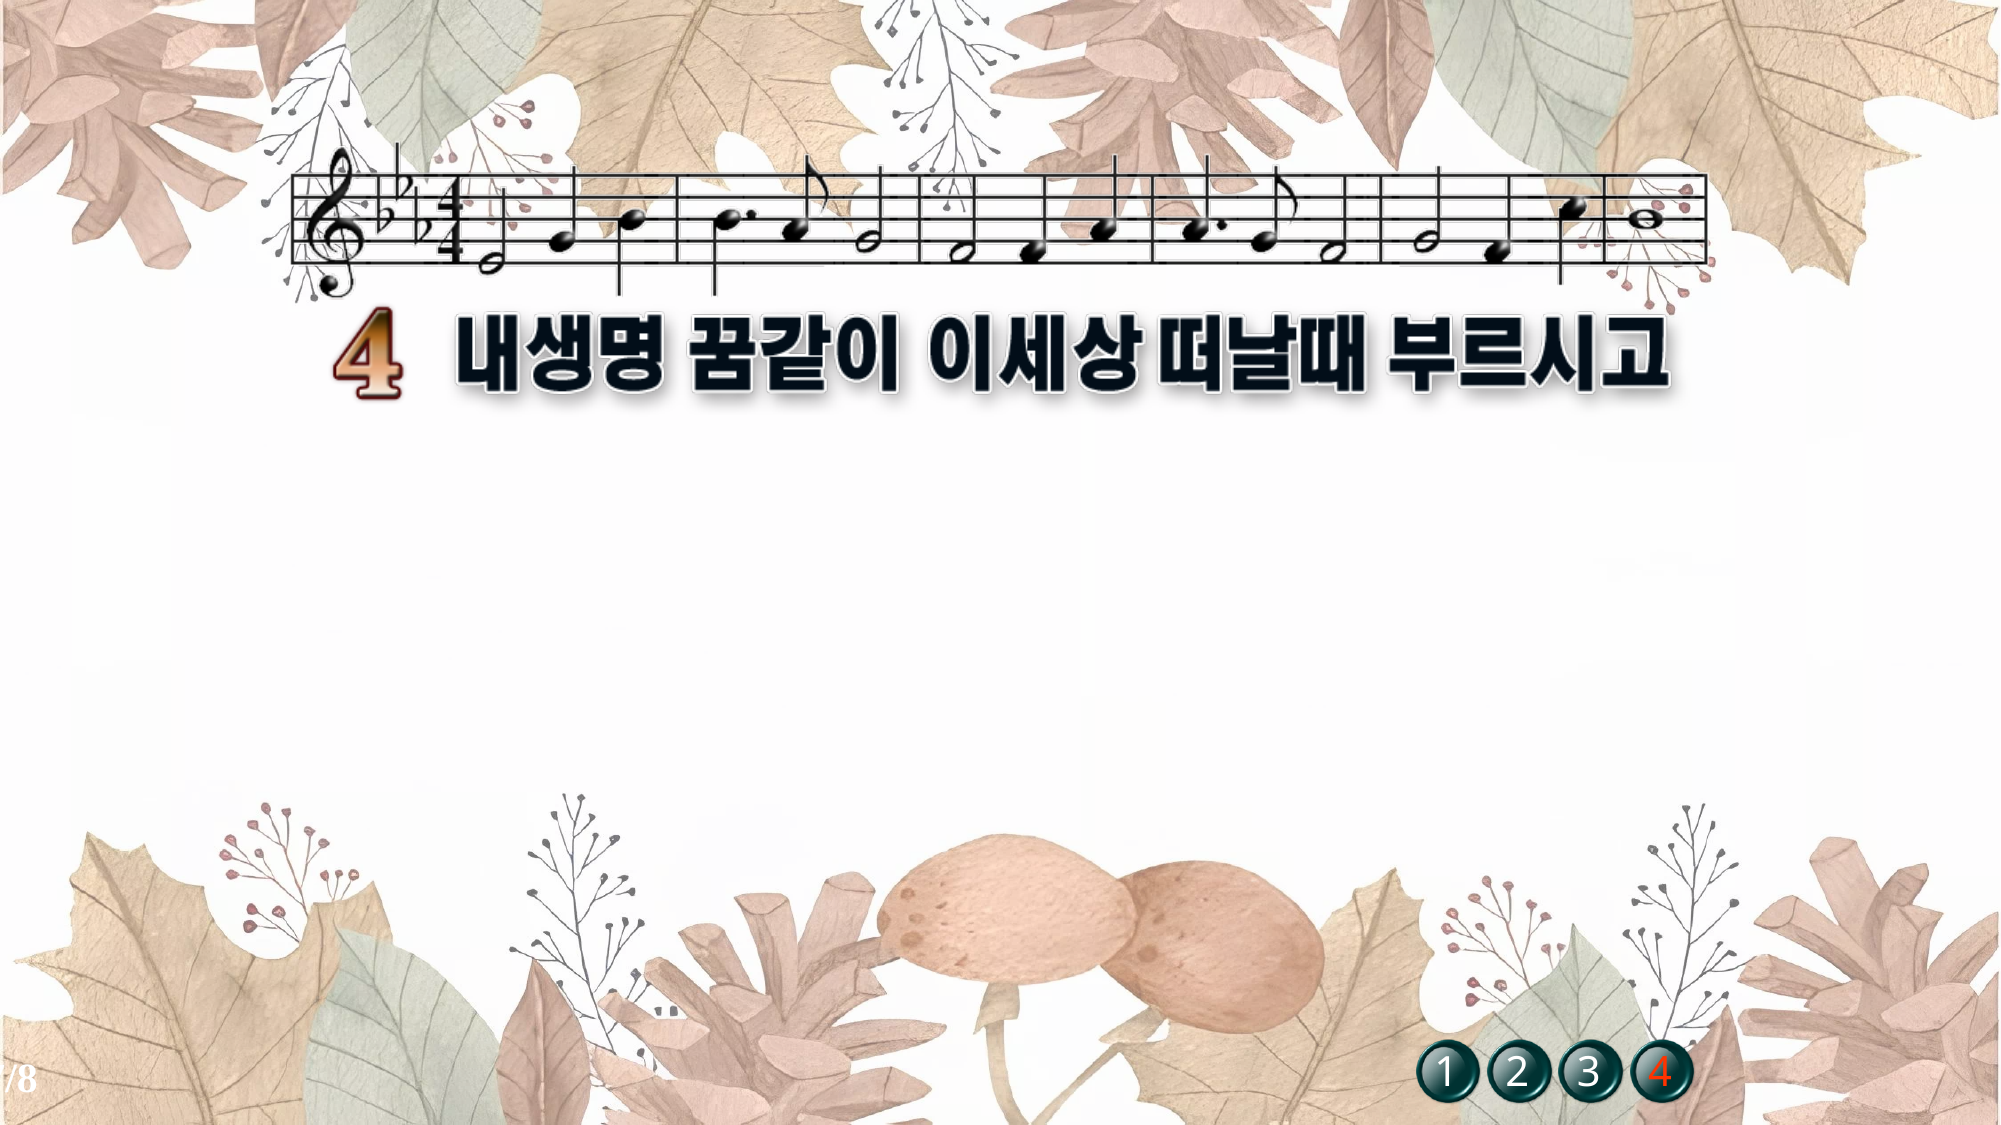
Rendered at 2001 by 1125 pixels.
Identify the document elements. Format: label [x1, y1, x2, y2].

text_box [1627, 1035, 1697, 1106]
text_box [1413, 1035, 1484, 1106]
text_box [1555, 1035, 1626, 1106]
text_box [1484, 1035, 1555, 1106]
picture [0, 0, 2001, 1125]
